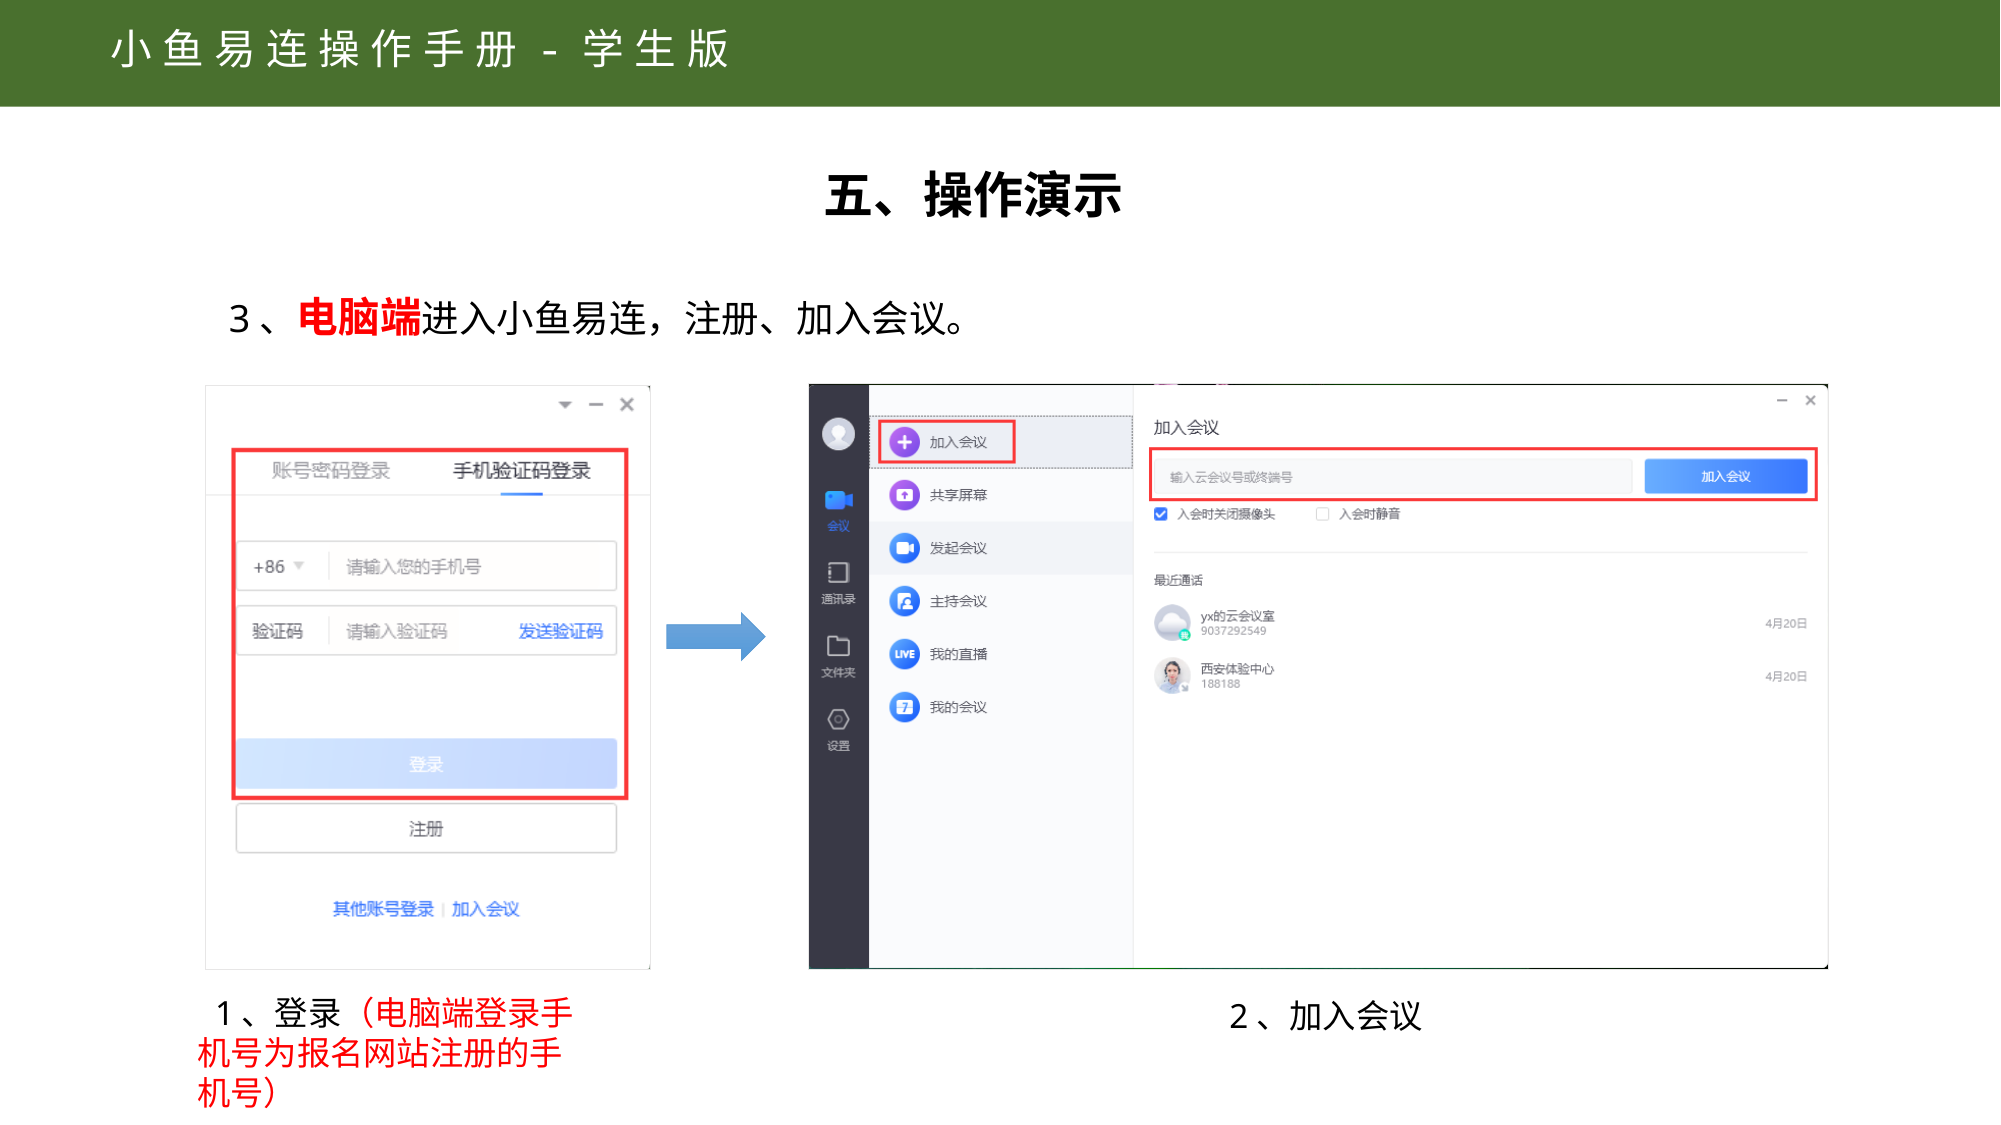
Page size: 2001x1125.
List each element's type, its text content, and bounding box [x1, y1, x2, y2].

text_box 1、登录（电脑端登录手机号为报名网站注册的手机号） [182, 984, 598, 1120]
picture [205, 385, 651, 970]
picture [808, 383, 1829, 970]
text_box 3、电脑端进入小鱼易连，注册、加入会议。 [155, 260, 1807, 349]
text_box 五、操作演示 [808, 155, 1239, 231]
text_box 2、加入会议 [1197, 987, 1545, 1043]
text_box 小鱼易连操作手册-学生版 [95, 15, 1345, 81]
text_box [0, 0, 2000, 108]
text_box [666, 612, 766, 662]
